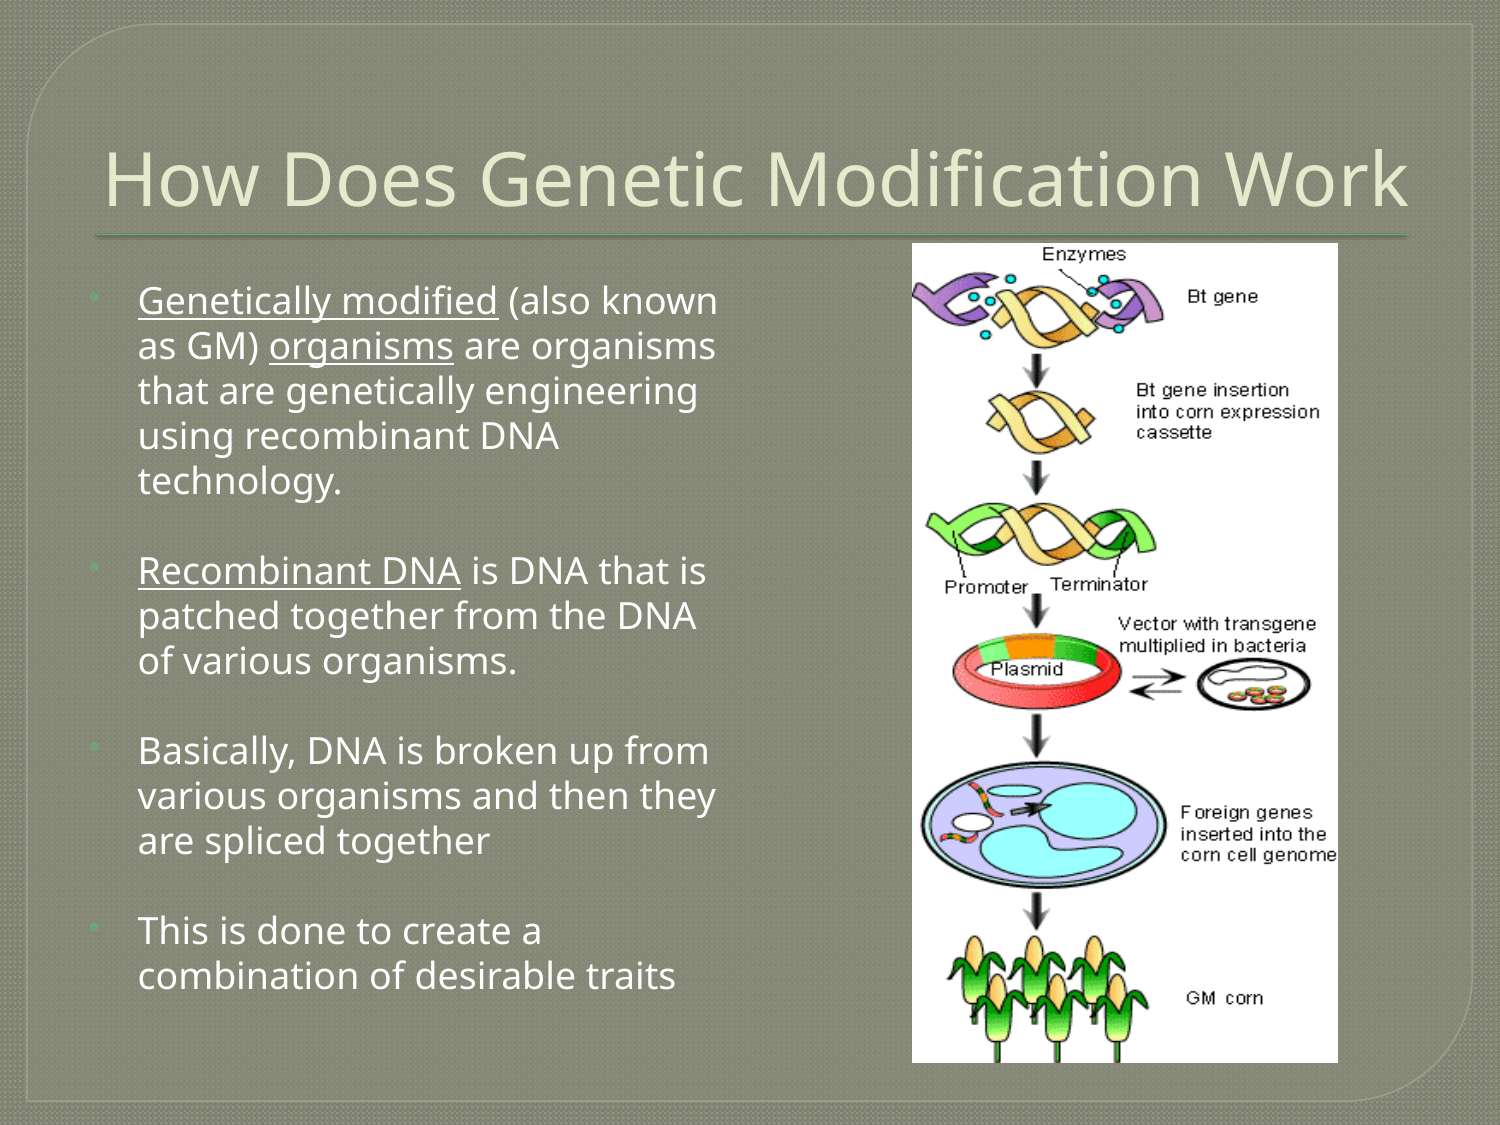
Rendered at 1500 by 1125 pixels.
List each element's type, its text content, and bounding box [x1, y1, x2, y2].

list Genetically modified (also known as GM) organisms are organisms that are genetically engineering using recombinant DNA technology. Recombinant DNA is DNA that is patched together from the DNA of various organisms. Basically, DNA is broken up from various organisms and then they are spliced together This is done to create a combination of desirable traits [75, 270, 738, 1013]
picture [912, 243, 1338, 1063]
title How Does Genetic Modification Work [75, 41, 1425, 230]
